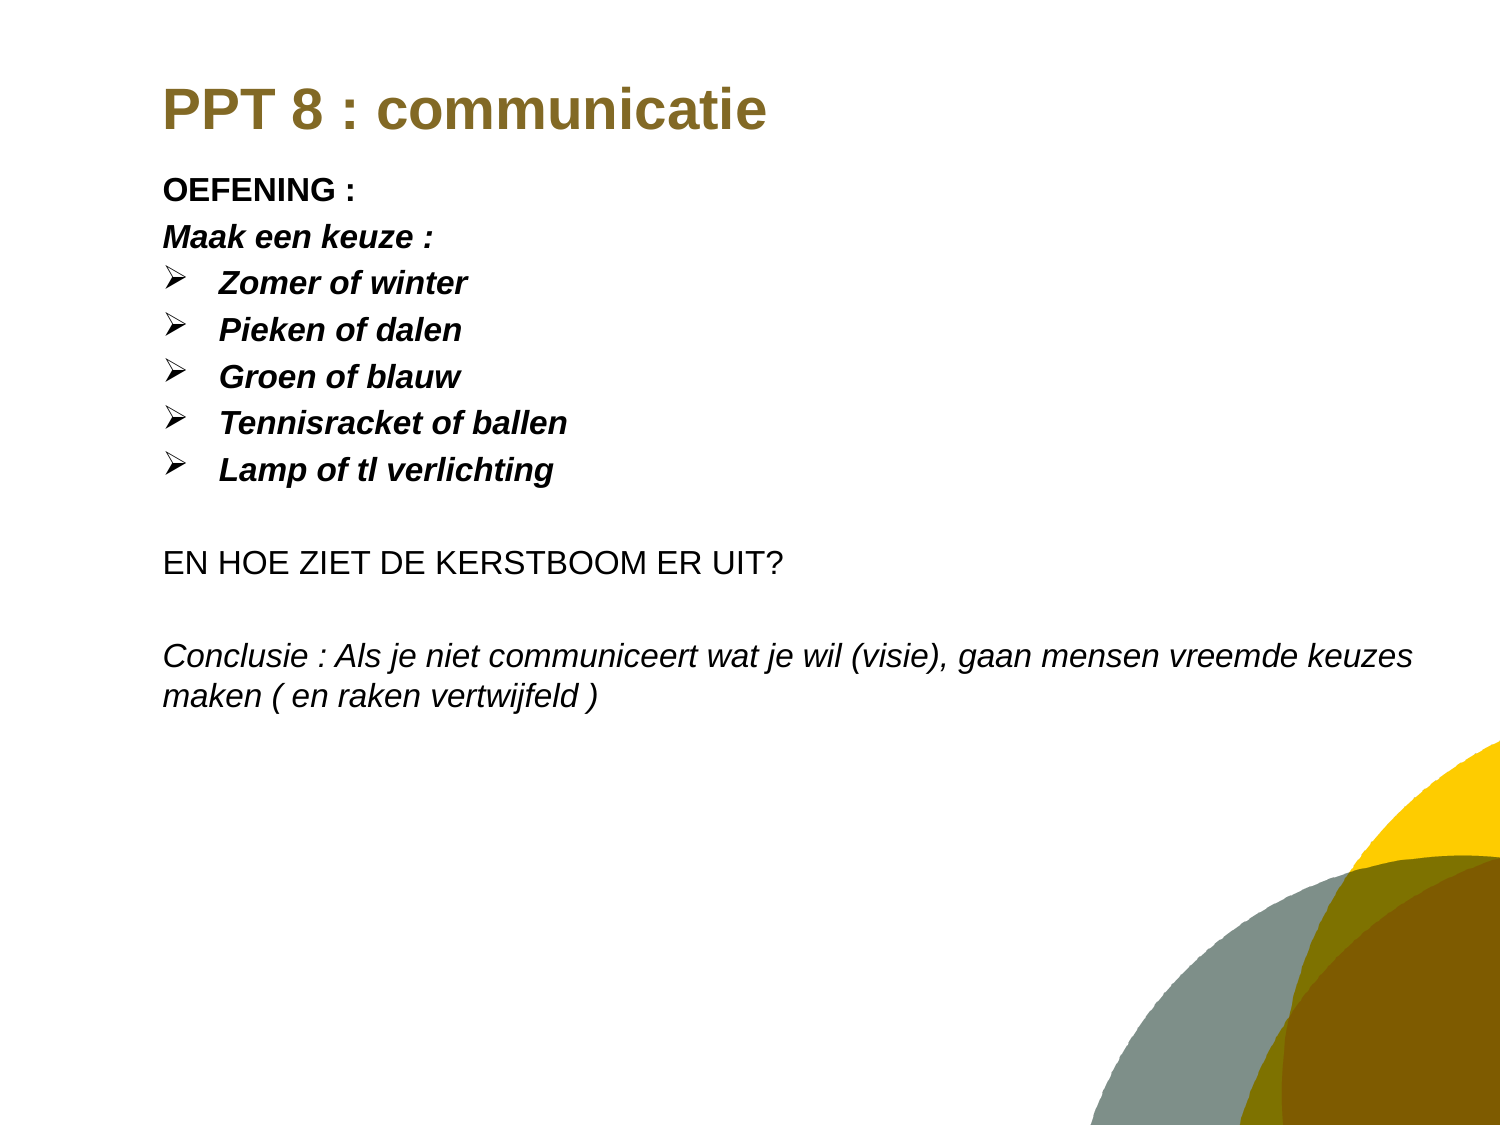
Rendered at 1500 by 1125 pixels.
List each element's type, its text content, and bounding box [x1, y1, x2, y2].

picture [66, 727, 1500, 1125]
title PPT 8 : communicatie [147, 54, 1414, 149]
list OEFENING : Maak een keuze : Zomer of winter Pieken of dalen Groen of blauw Tennisracket of ballen Lamp of tl verlichting EN HOE ZIET DE KERSTBOOM ER UIT? Conclusie : Als je niet communiceert wat je wil (visie), gaan mensen vreemde keuzes maken ( en raken vertwijfeld ) [147, 160, 1437, 994]
